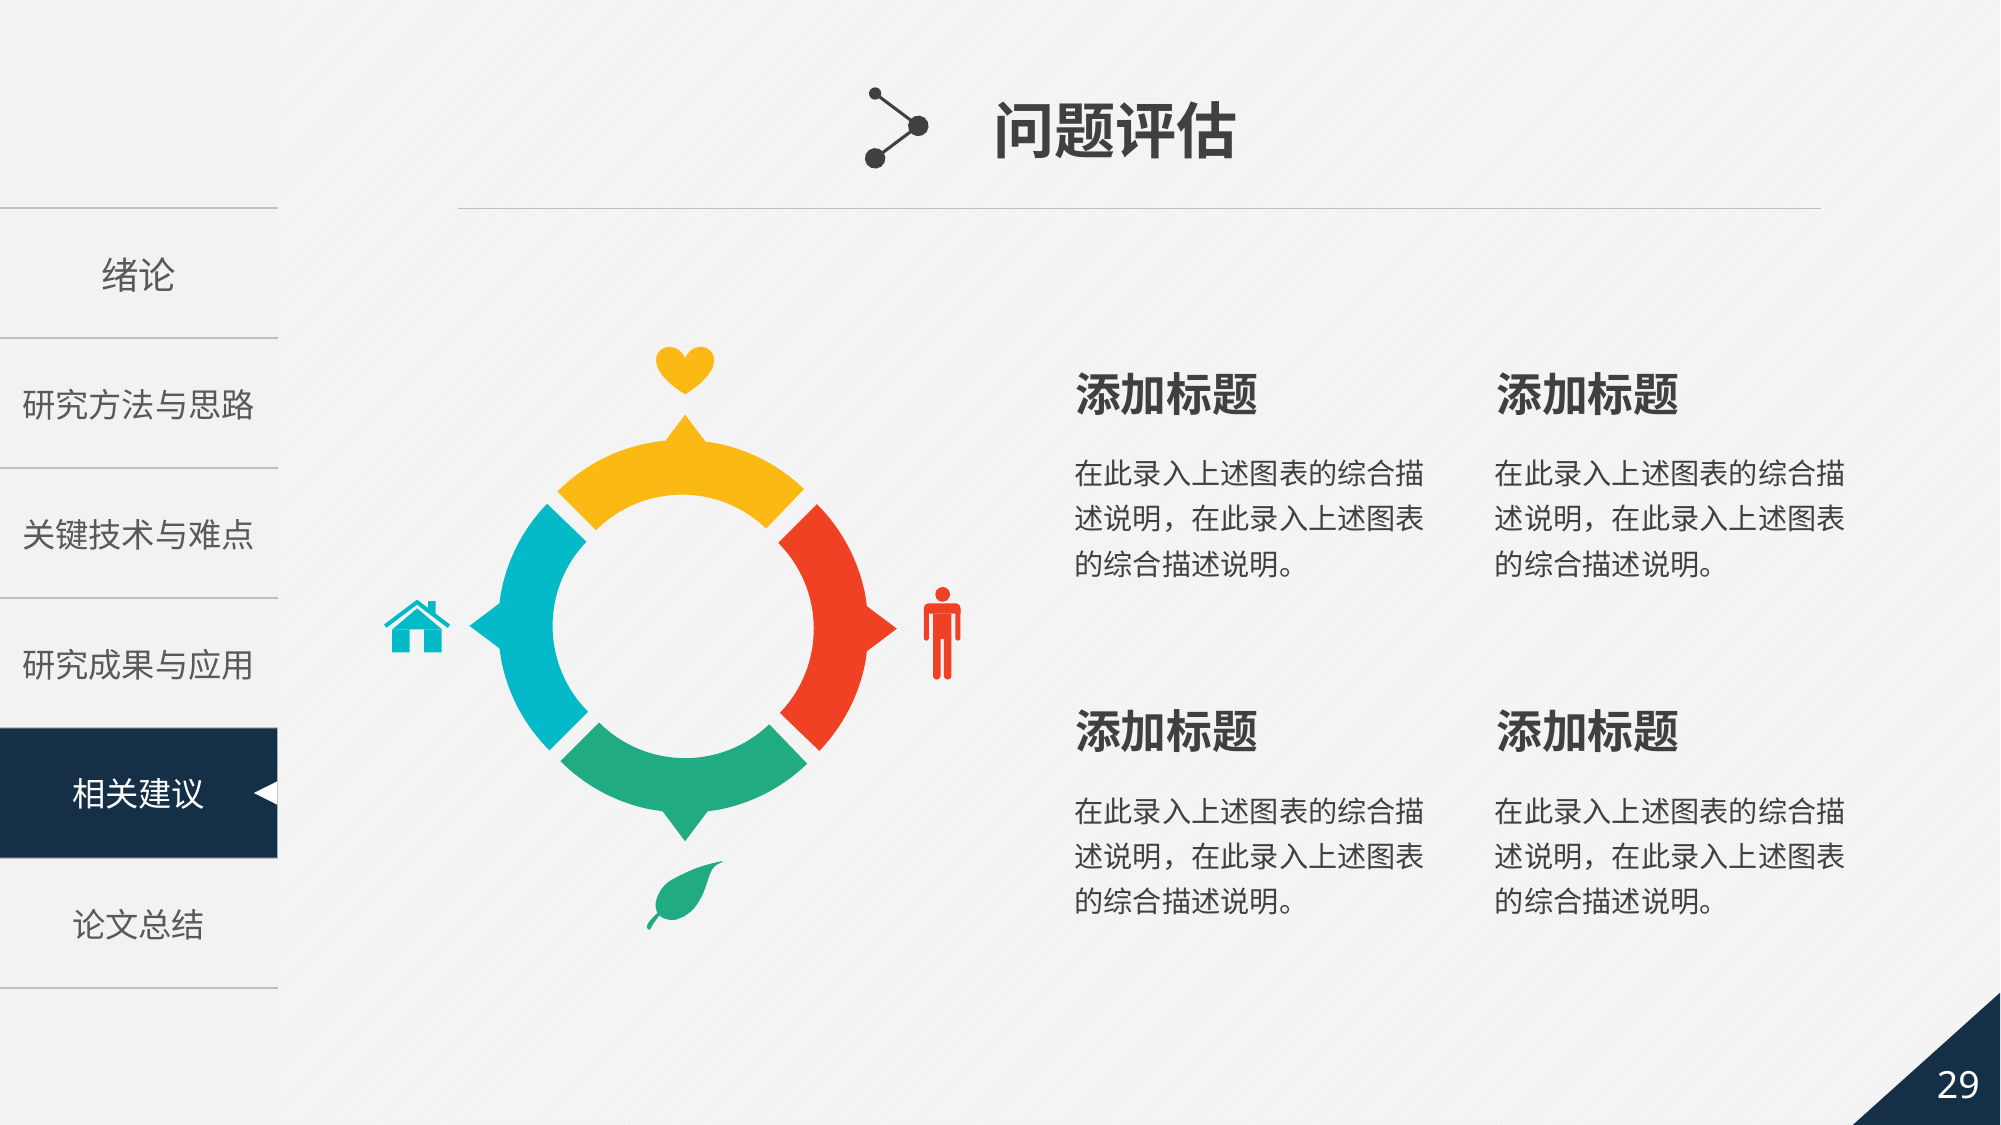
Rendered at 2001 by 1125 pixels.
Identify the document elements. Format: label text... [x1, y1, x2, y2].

text_box [467, 502, 590, 752]
text_box 添加标题 [1481, 695, 1695, 766]
text_box 添加标题 [1481, 357, 1695, 428]
text_box [555, 412, 806, 532]
text_box 在此录入上述图表的综合描述说明，在此录入上述图表的综合描述说明。 [1059, 437, 1456, 589]
text_box [776, 502, 899, 753]
text_box 添加标题 [1060, 357, 1274, 428]
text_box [380, 601, 454, 653]
text_box [559, 721, 809, 843]
text_box 添加标题 [1060, 695, 1274, 766]
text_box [875, 93, 919, 159]
text_box 在此录入上述图表的综合描述说明，在此录入上述图表的综合描述说明。 [1480, 774, 1874, 927]
text_box 问题评估 [979, 84, 1254, 173]
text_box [646, 861, 724, 930]
text_box 在此录入上述图表的综合描述说明，在此录入上述图表的综合描述说明。 [1480, 437, 1874, 589]
text_box [655, 345, 716, 396]
text_box 在此录入上述图表的综合描述说明，在此录入上述图表的综合描述说明。 [1059, 774, 1456, 927]
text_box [923, 586, 961, 680]
